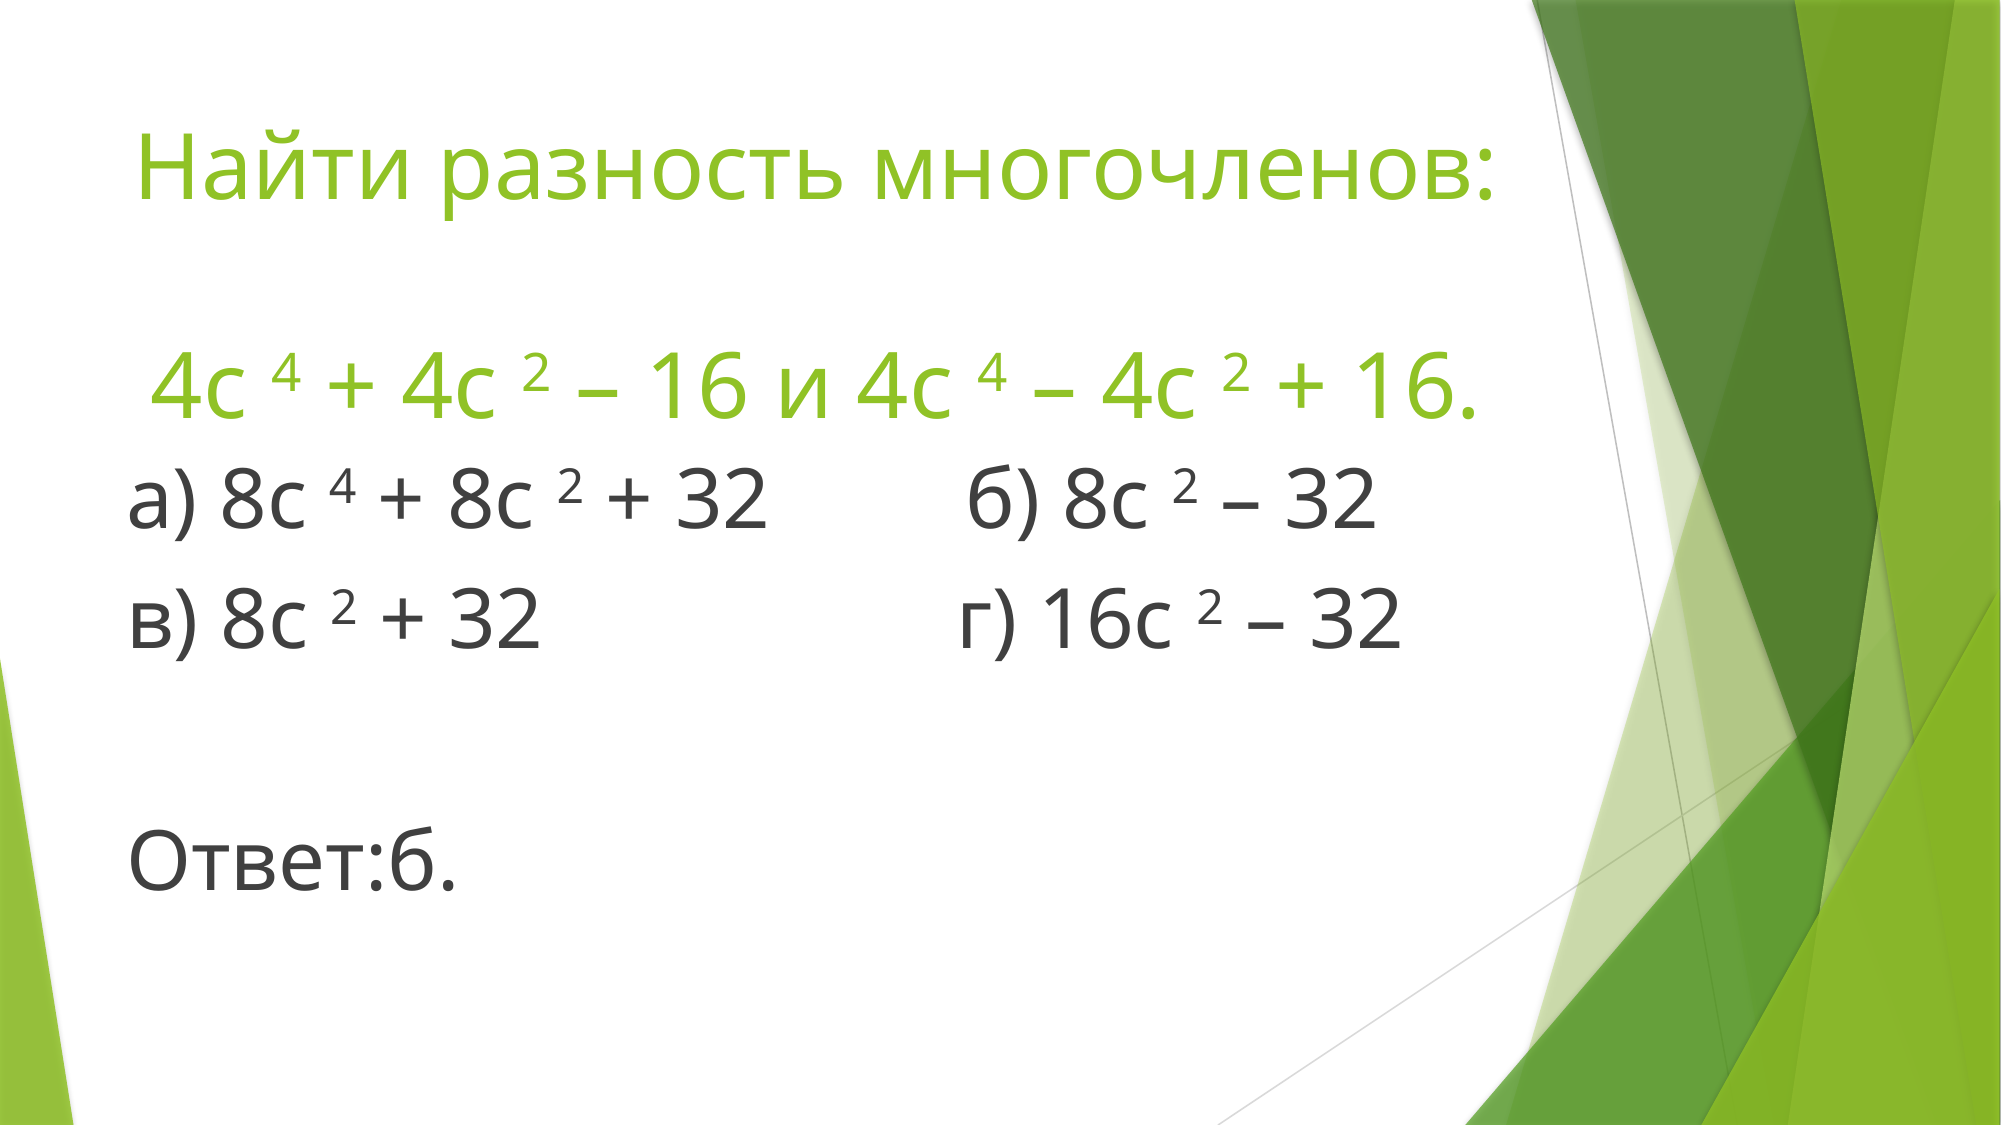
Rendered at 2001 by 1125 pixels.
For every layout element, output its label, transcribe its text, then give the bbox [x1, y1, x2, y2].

list а) 8с 4 + 8с 2 + 32 б) 8с 2 – 32 в) 8с 2 + 32 г) 16с 2 – 32 Ответ:б. [111, 437, 1522, 1000]
title Найти разность многочленов: 4с 4 + 4с 2 – 16 и 4с 4 – 4с 2 + 16. [111, 99, 1522, 317]
